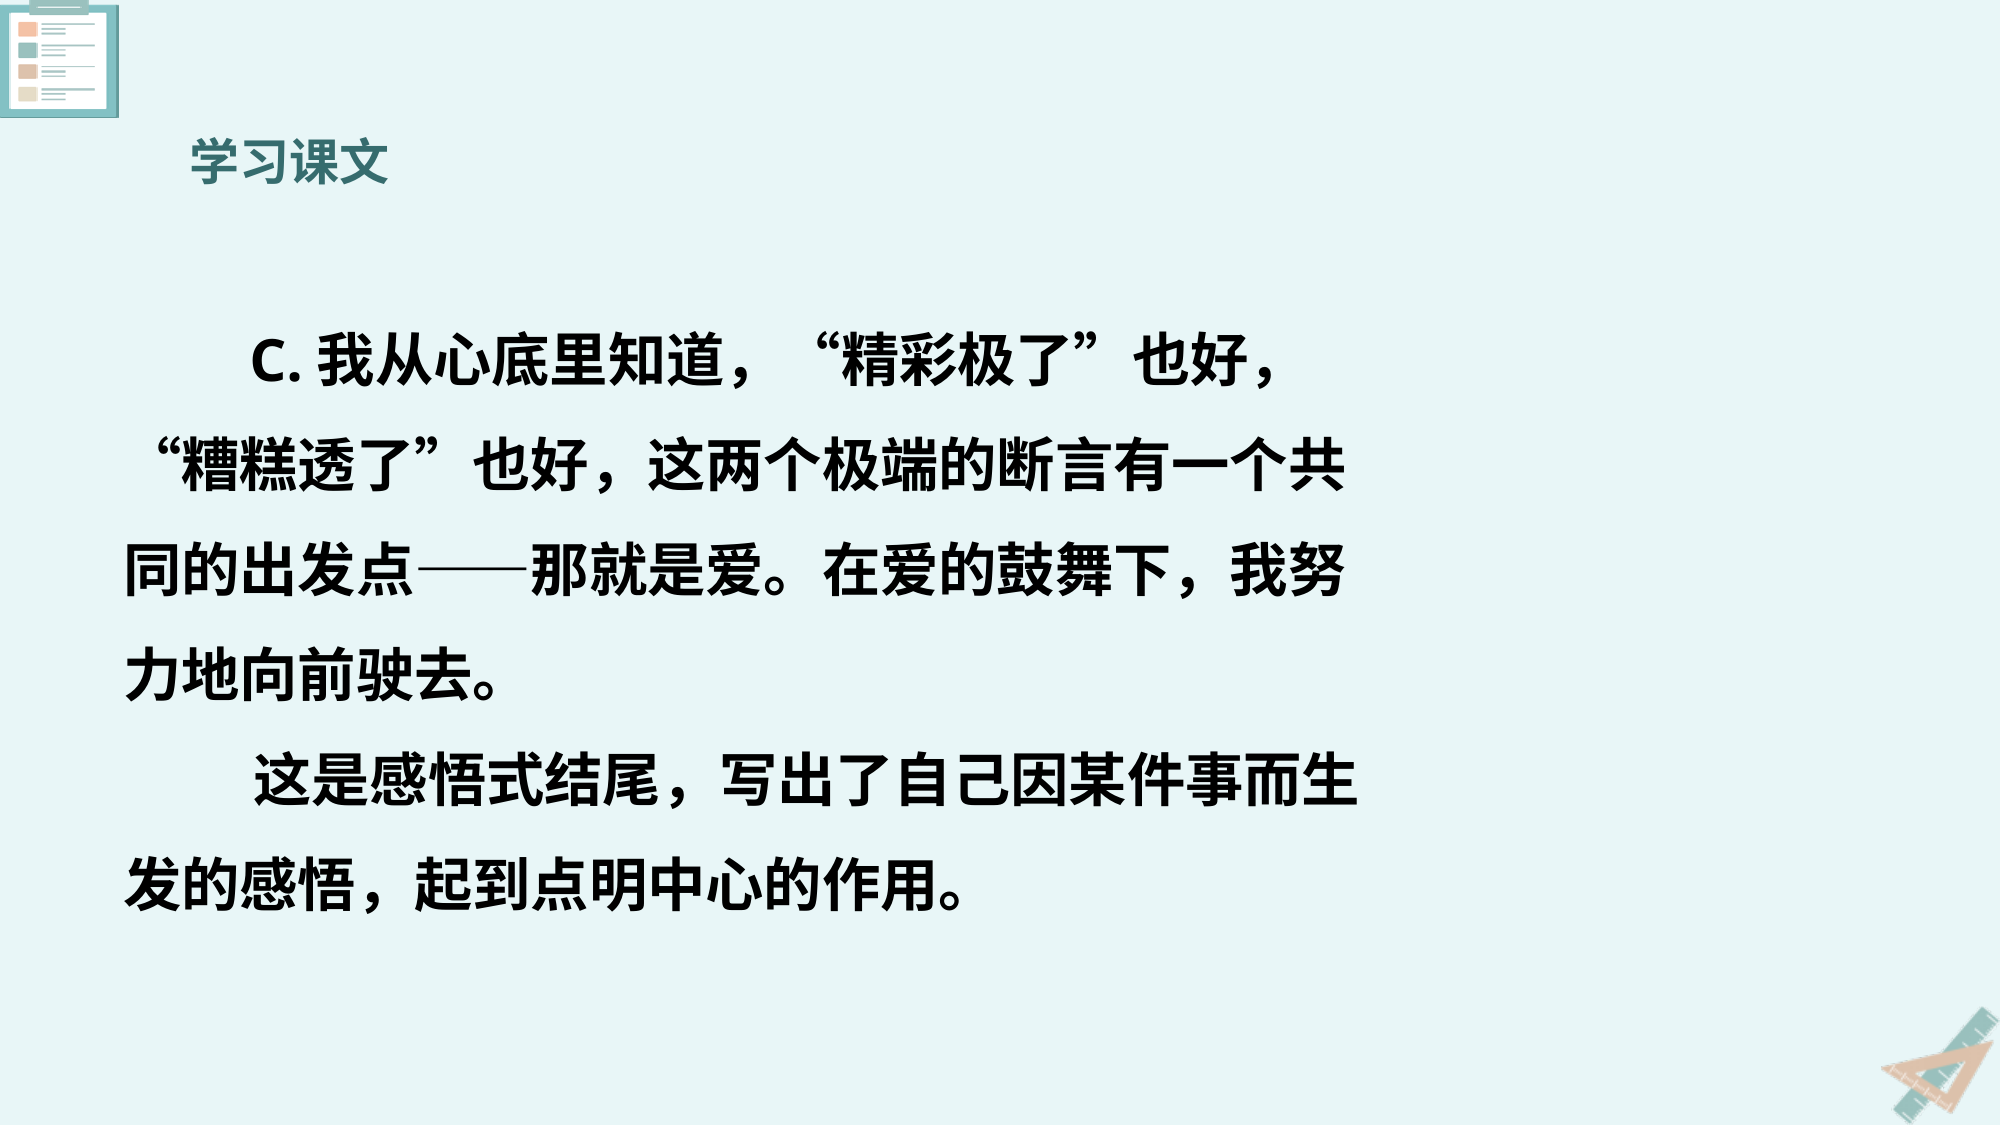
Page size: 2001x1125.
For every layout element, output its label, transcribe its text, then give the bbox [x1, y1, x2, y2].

picture [0, 0, 119, 119]
picture [1881, 1006, 2000, 1125]
text_box C.我从心底里知道，“精彩极了”也好，“糟糕透了”也好，这两个极端的断言有一个共同的出发点——那就是爱。在爱的鼓舞下，我努力地向前驶去。 这是感悟式结尾，写出了自己因某件事而生发的感悟，起到点明中心的作用。 [108, 281, 1420, 926]
text_box 学习课文 [174, 123, 405, 199]
